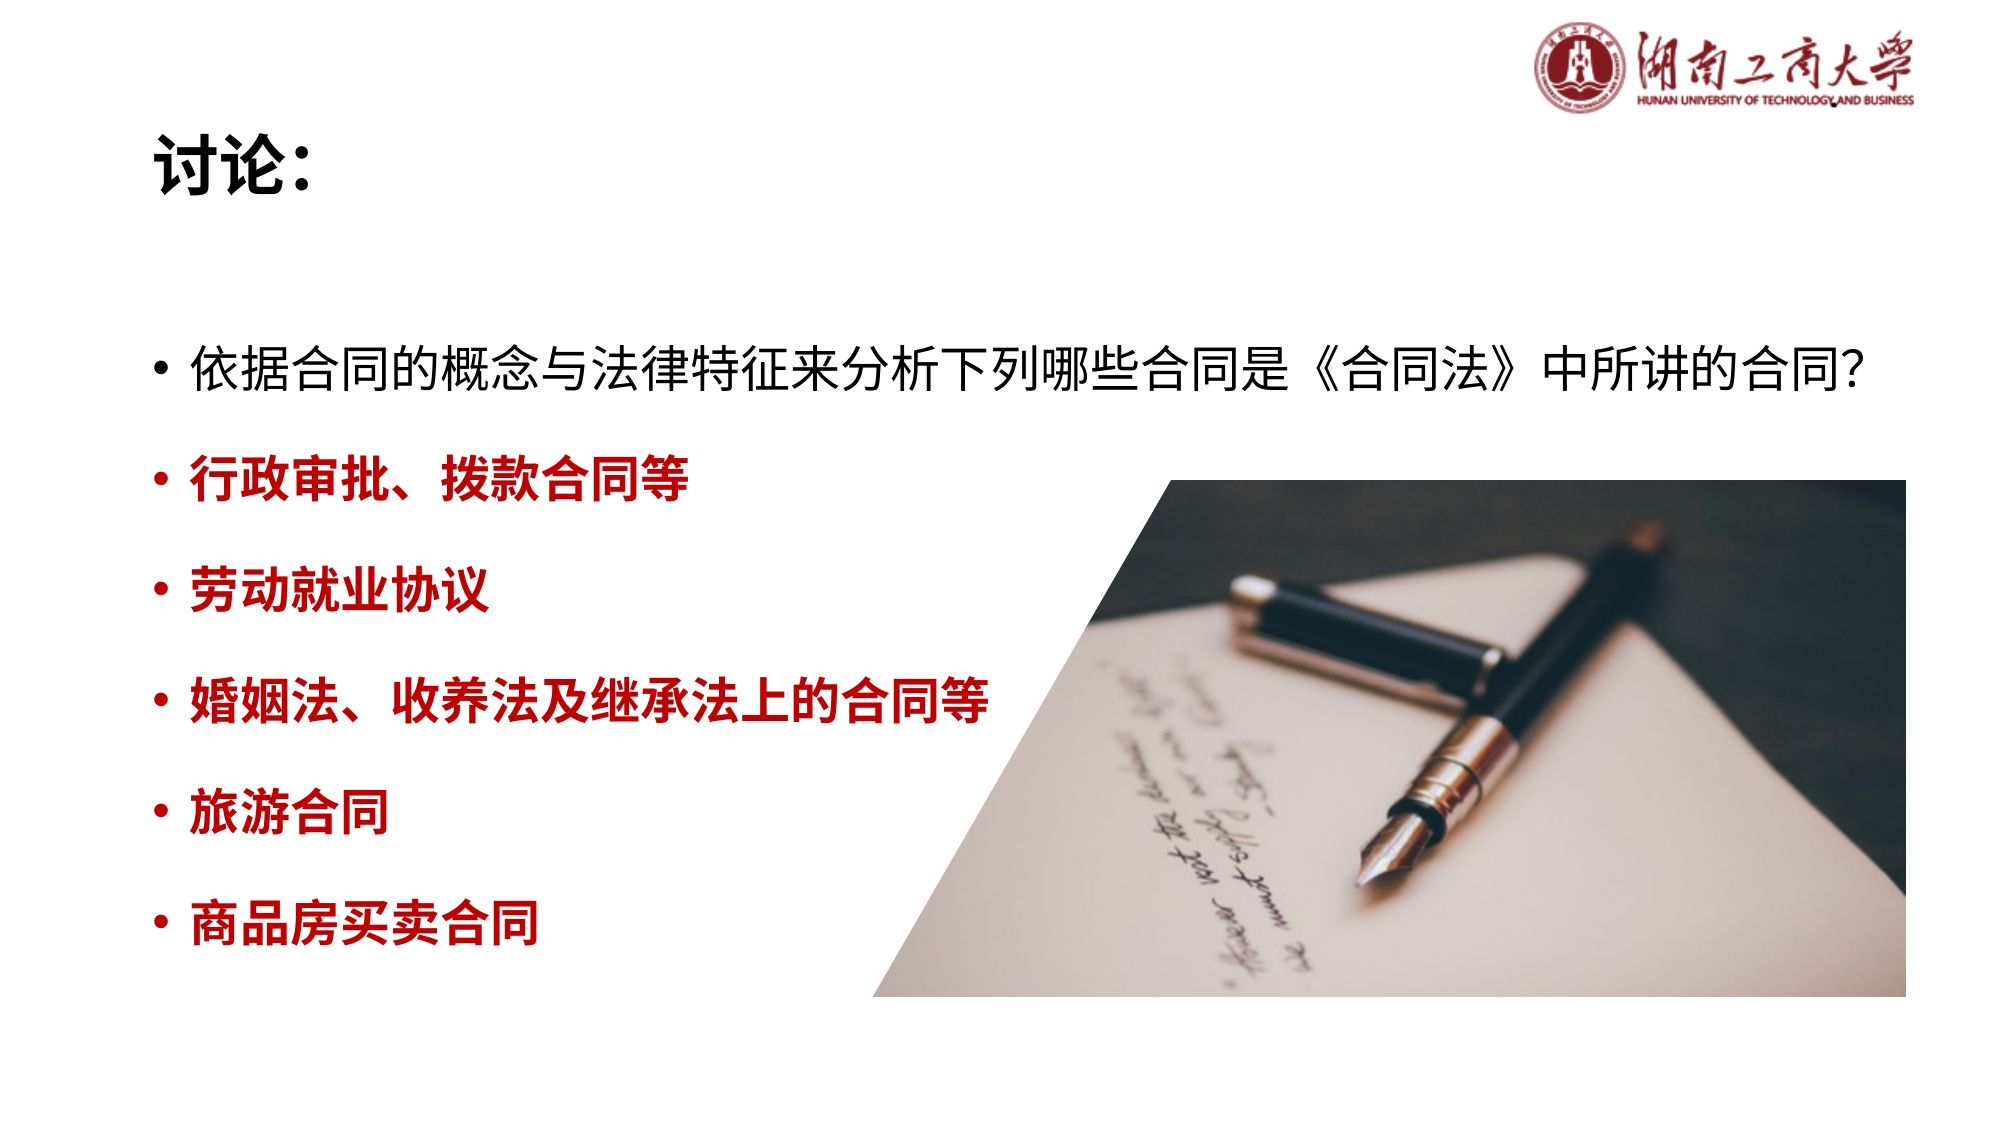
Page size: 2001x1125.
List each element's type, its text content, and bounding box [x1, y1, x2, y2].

title 讨论： [137, 59, 1863, 278]
picture [1533, 21, 1922, 117]
list 依据合同的概念与法律特征来分析下列哪些合同是《合同法》中所讲的合同？ 行政审批、拨款合同等 劳动就业协议 婚姻法、收养法及继承法上的合同等 旅游合同 商品房买卖合同 [137, 299, 1863, 1014]
text_box [870, 479, 1907, 998]
